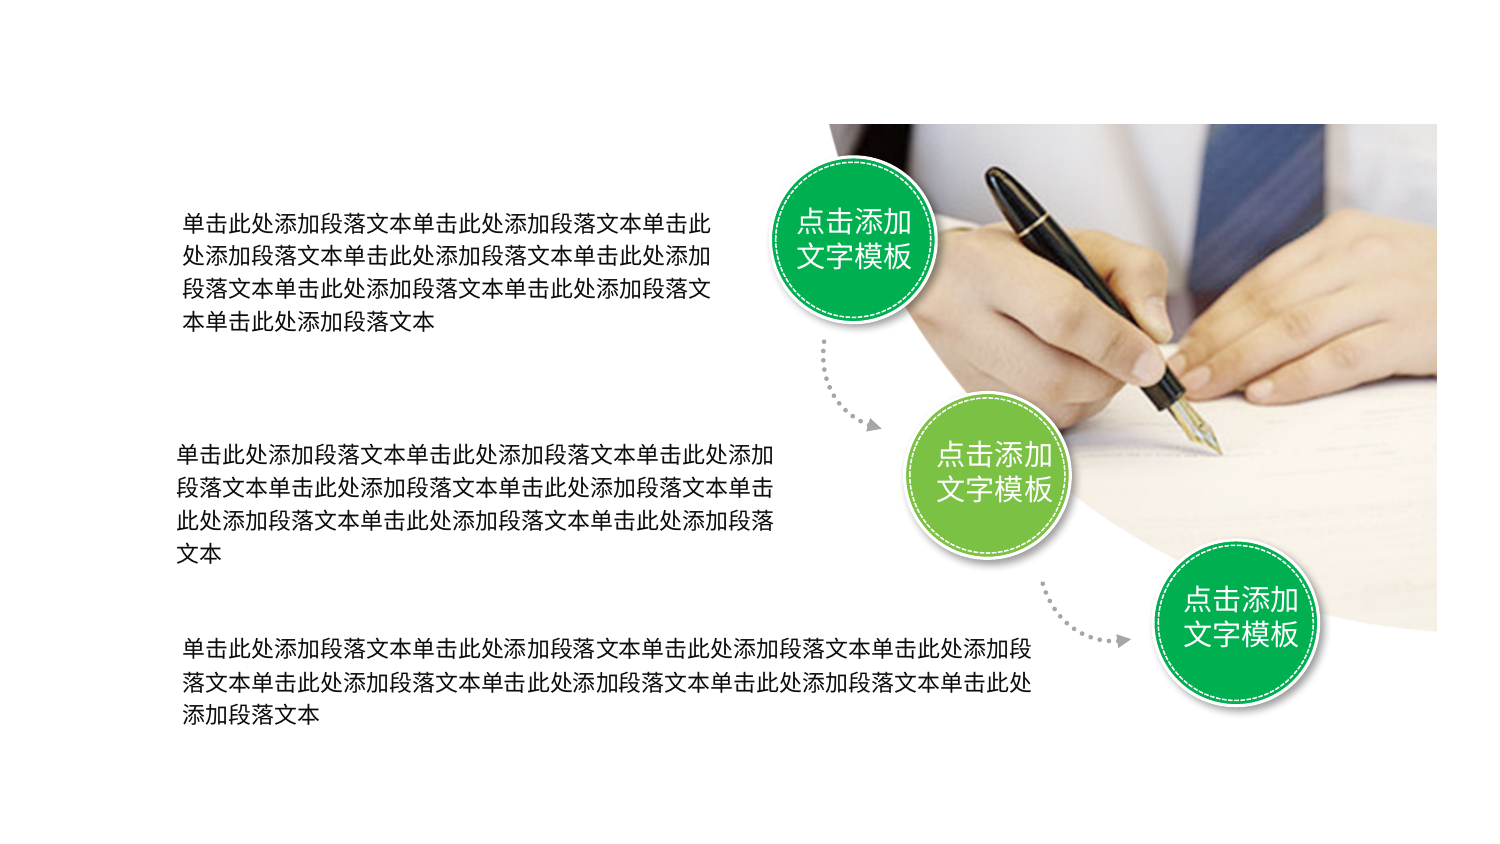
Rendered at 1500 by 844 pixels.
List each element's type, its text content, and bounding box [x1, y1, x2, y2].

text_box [1152, 539, 1319, 706]
text_box 单击此处添加段落文本单击此处添加段落文本单击此处添加段落文本单击此处添加段落文本单击此处添加段落文本单击此处添加段落文本单击此处添加段落文本单击此处添加段落文本 [163, 428, 811, 607]
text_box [770, 156, 937, 323]
text_box 单击此处添加段落文本单击此处添加段落文本单击此处添加段落文本单击此处添加段落文本单击此处添加段落文本单击此处添加段落文本单击此处添加段落文本单击此处添加段落文本 [168, 196, 726, 376]
picture [821, 123, 1437, 643]
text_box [904, 392, 1071, 559]
text_box 单击此处添加段落文本单击此处添加段落文本单击此处添加段落文本单击此处添加段落文本单击此处添加段落文本单击此处添加段落文本单击此处添加段落文本单击此处添加段落文本 [168, 622, 1055, 769]
